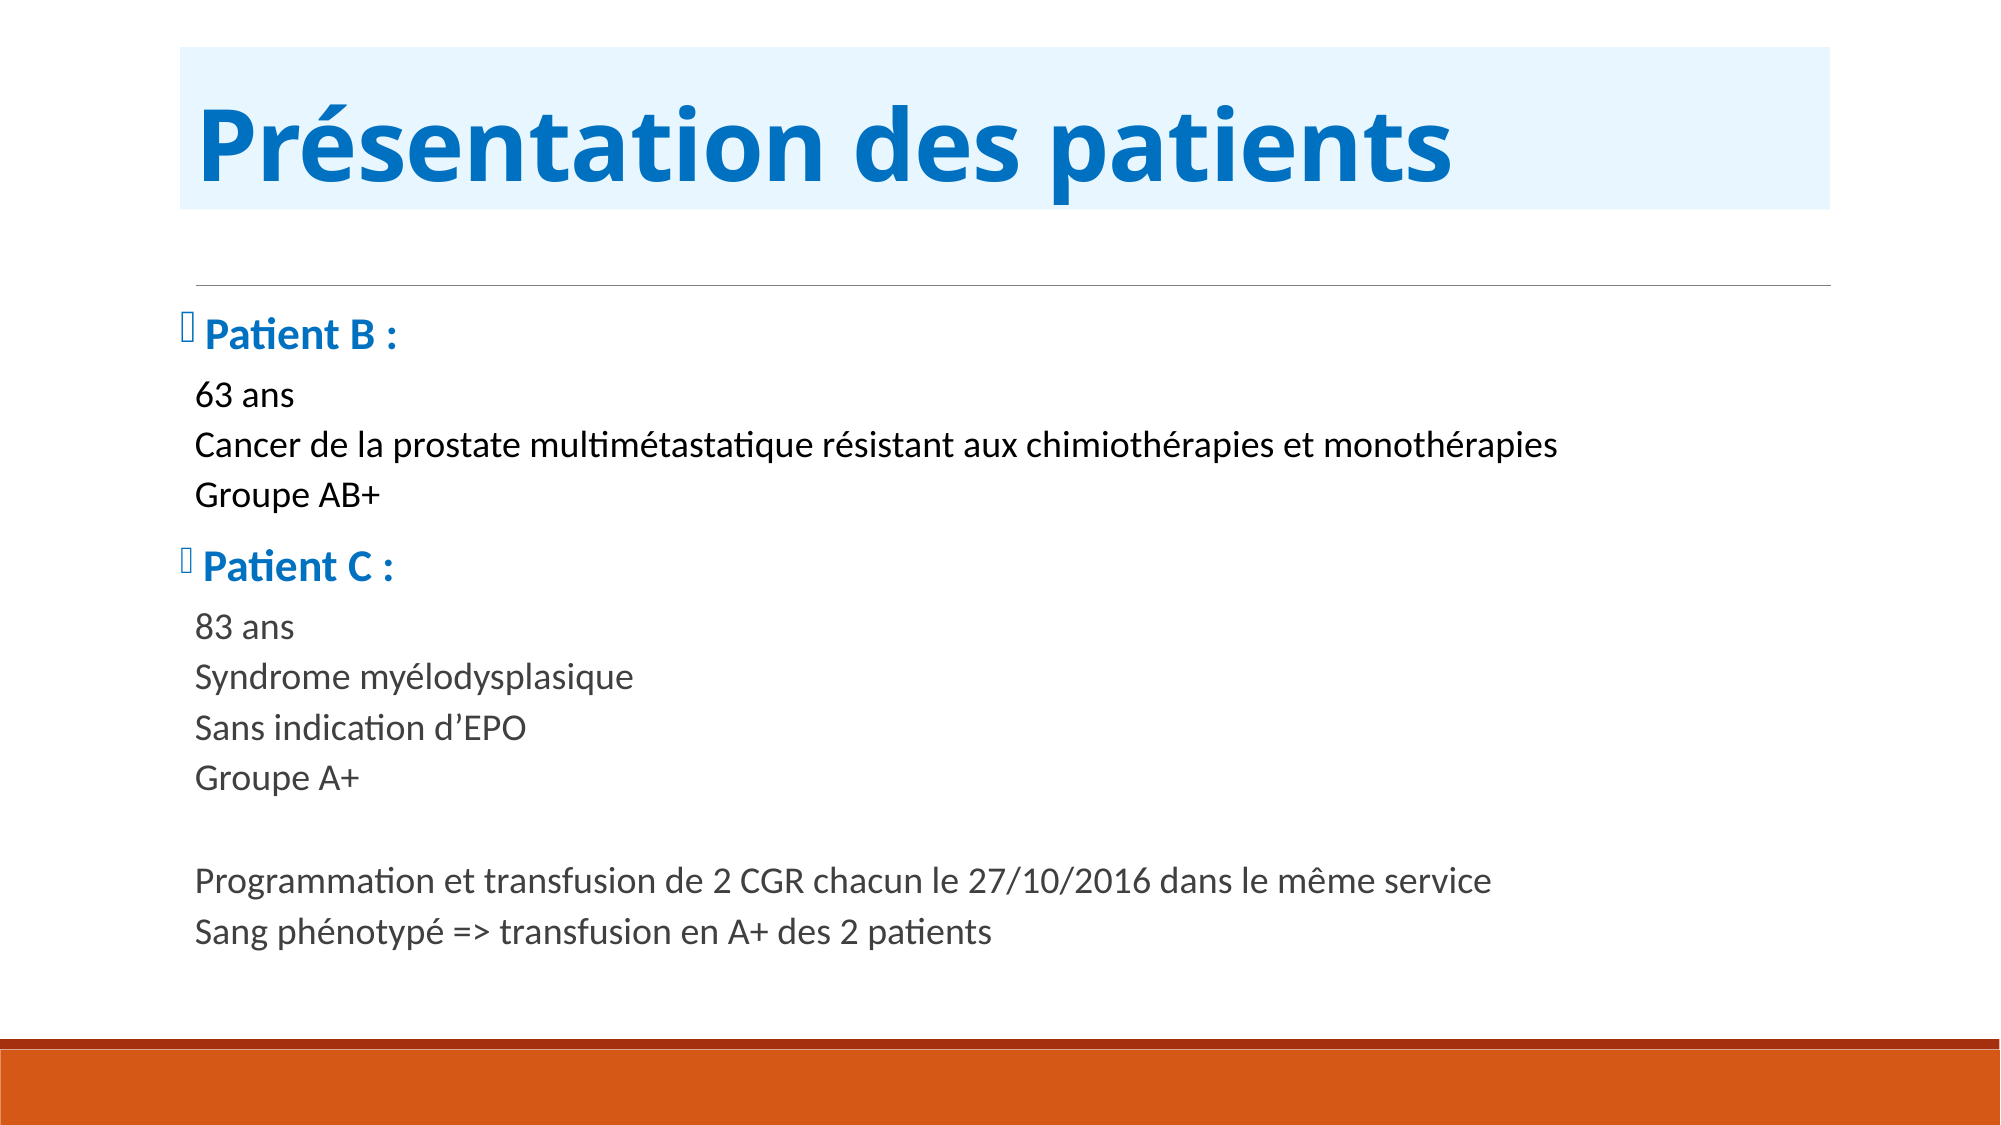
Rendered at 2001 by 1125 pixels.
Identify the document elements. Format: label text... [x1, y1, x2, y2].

list Patient B : 63 ans Cancer de la prostate multimétastatique résistant aux chimiothérapies et monothérapies Groupe AB+ Patient C : 83 ans Syndrome myélodysplasique Sans indication d’EPO Groupe A+ Programmation et transfusion de 2 CGR chacun le 27/10/2016 dans le même service Sang phénotypé => transfusion en A+ des 2 patients [180, 302, 1830, 963]
title Présentation des patients [180, 47, 1830, 210]
